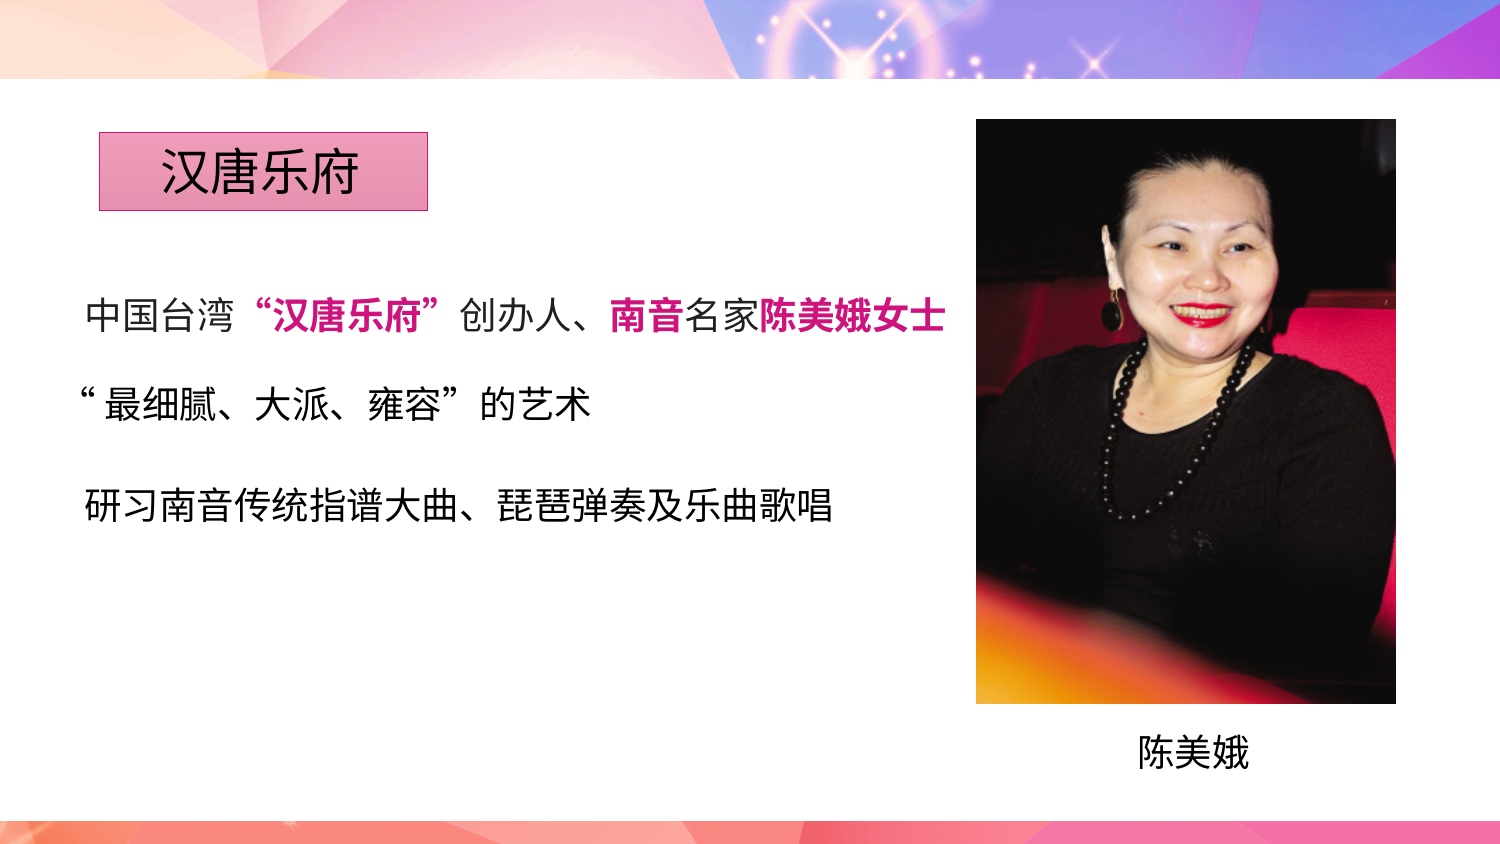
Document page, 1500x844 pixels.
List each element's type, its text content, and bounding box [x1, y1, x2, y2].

text_box “最细腻、大派、雍容”的艺术 研习南音传统指谱大曲、琵琶弹奏及乐曲歌唱 [0, 361, 1079, 781]
picture [0, 0, 1500, 79]
text_box 汉唐乐府 [99, 132, 428, 211]
text_box 中国台湾“汉唐乐府”创办人、南音名家陈美娥女士 [43, 273, 976, 348]
picture [0, 821, 1500, 844]
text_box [976, 119, 1396, 776]
